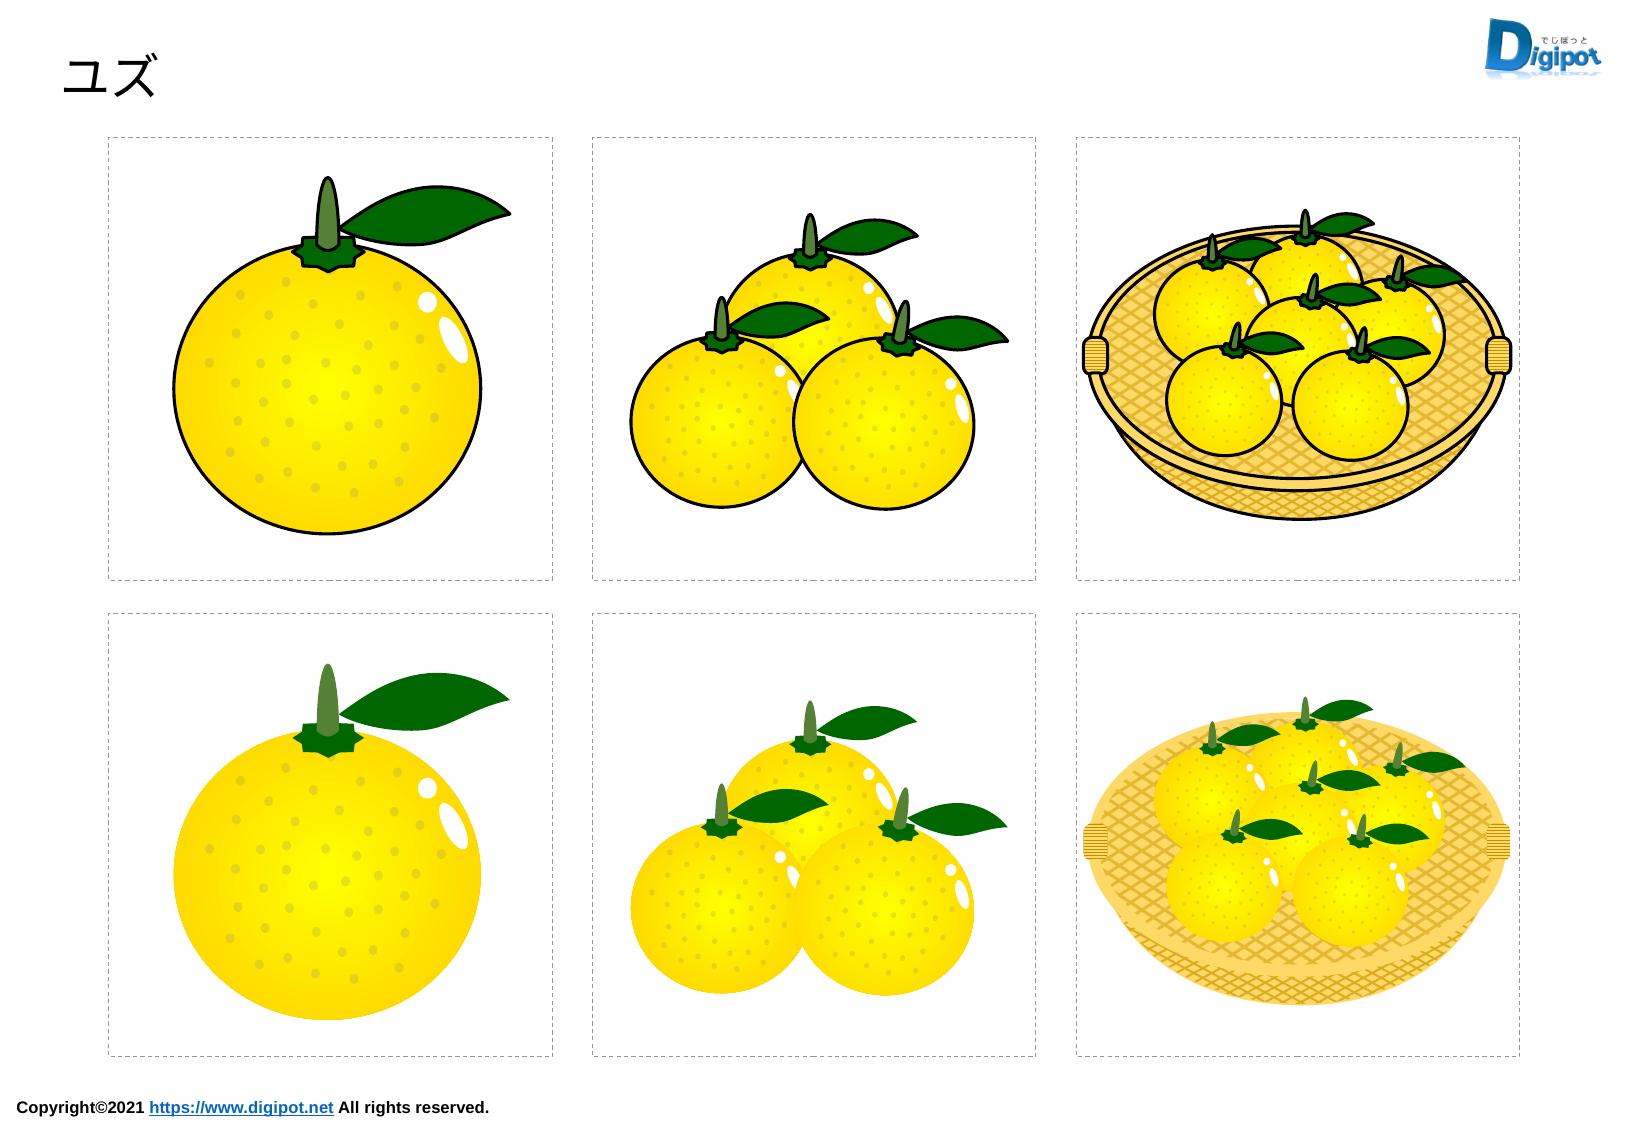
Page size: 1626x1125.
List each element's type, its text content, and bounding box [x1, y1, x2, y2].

picture [1485, 18, 1602, 82]
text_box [173, 663, 510, 1020]
text_box ユズ [46, 38, 176, 113]
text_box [630, 700, 995, 997]
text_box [1083, 210, 1511, 520]
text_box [173, 177, 510, 534]
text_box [630, 214, 995, 511]
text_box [1083, 696, 1511, 1006]
